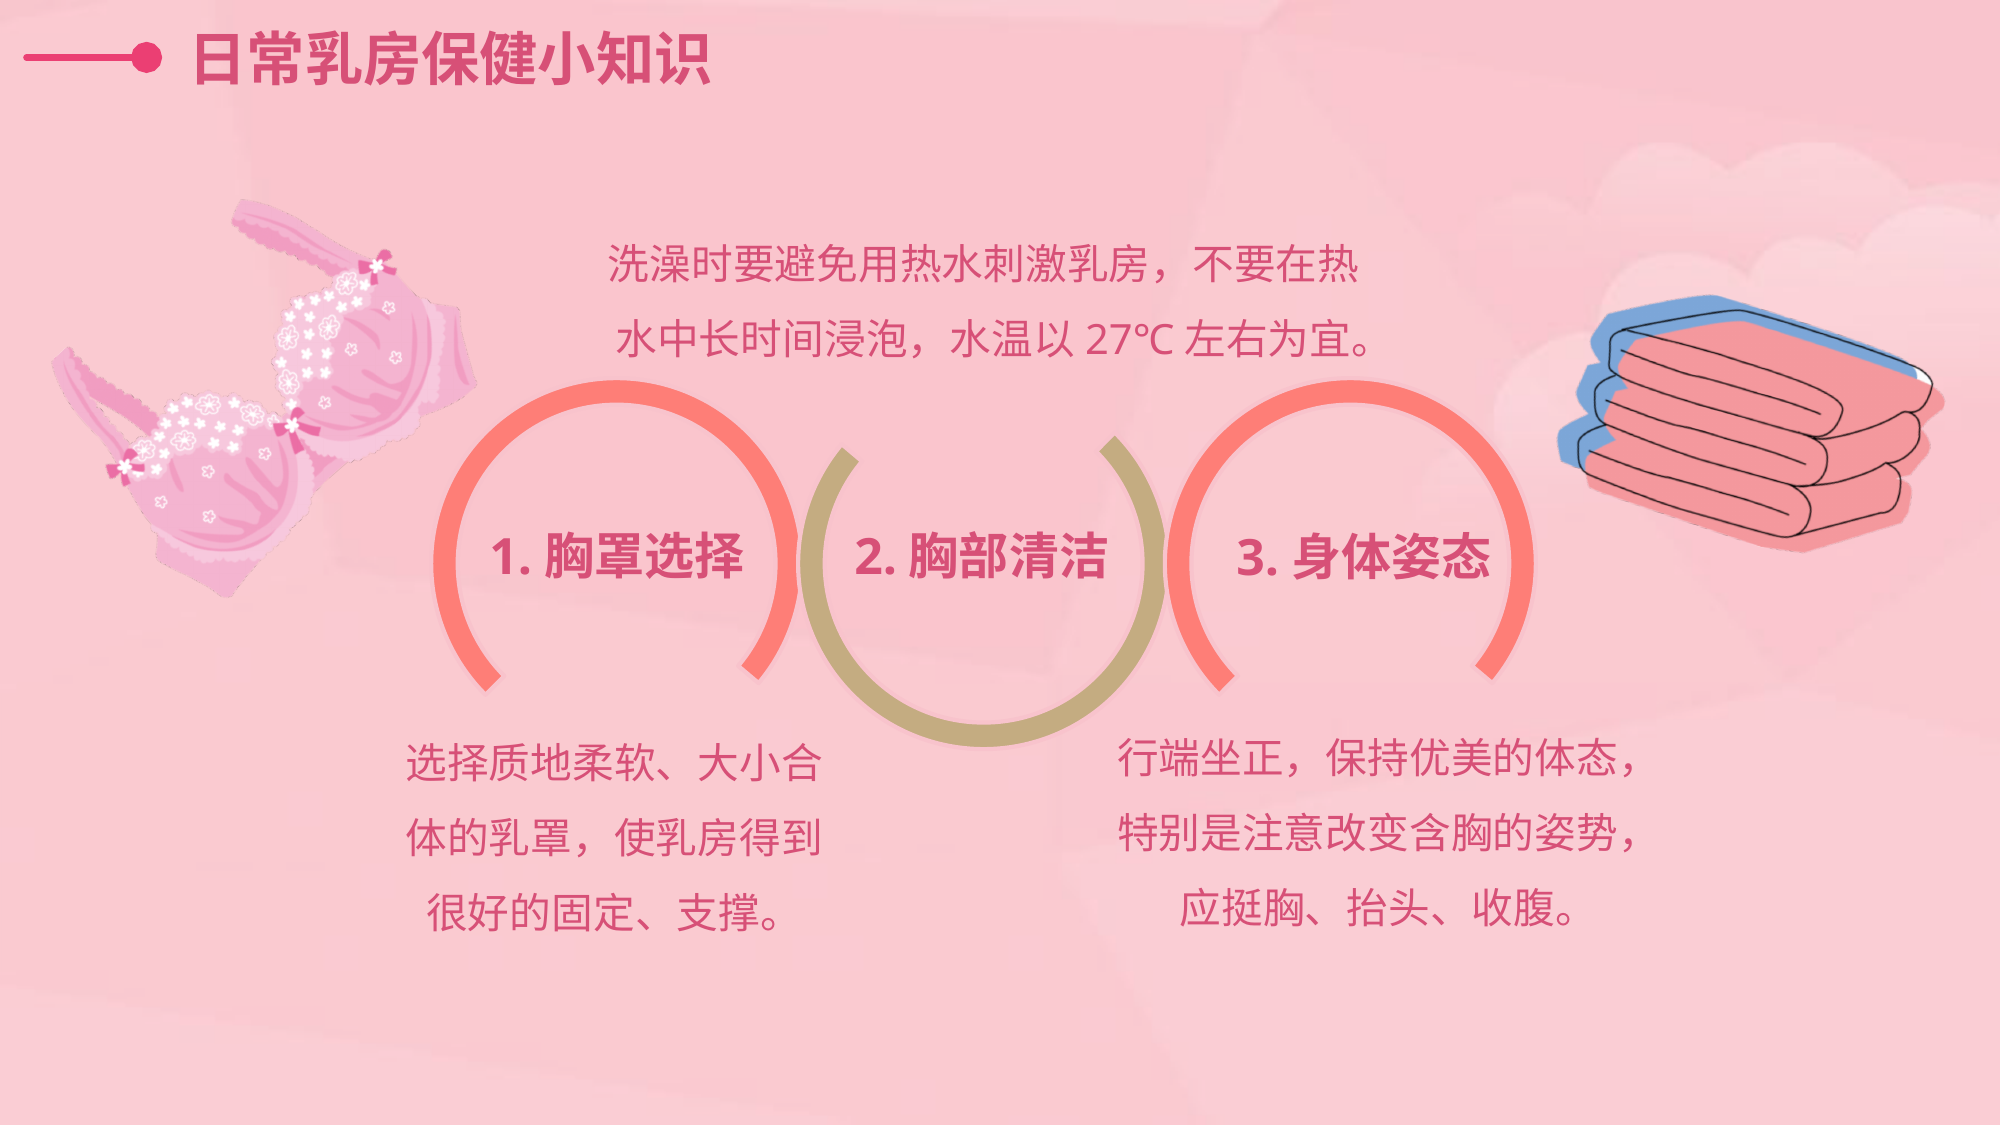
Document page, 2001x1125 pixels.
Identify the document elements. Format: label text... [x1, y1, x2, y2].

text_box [1164, 378, 1536, 750]
text_box 行端坐正，保持优美的体态，特别是注意改变含胸的姿势，应挺胸、抬头、收腹。 [1085, 699, 1692, 940]
text_box 日常乳房保健小知识 [173, 14, 728, 100]
picture [1543, 264, 1956, 583]
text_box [798, 378, 1164, 750]
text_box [431, 378, 798, 750]
text_box 选择质地柔软、大小合体的乳罩，使乳房得到很好的固定、支撑。 [386, 704, 842, 945]
text_box 洗澡时要避免用热水刺激乳房，不要在热水中长时间浸泡，水温以27℃左右为宜。 [580, 205, 1387, 370]
picture [12, 136, 505, 619]
